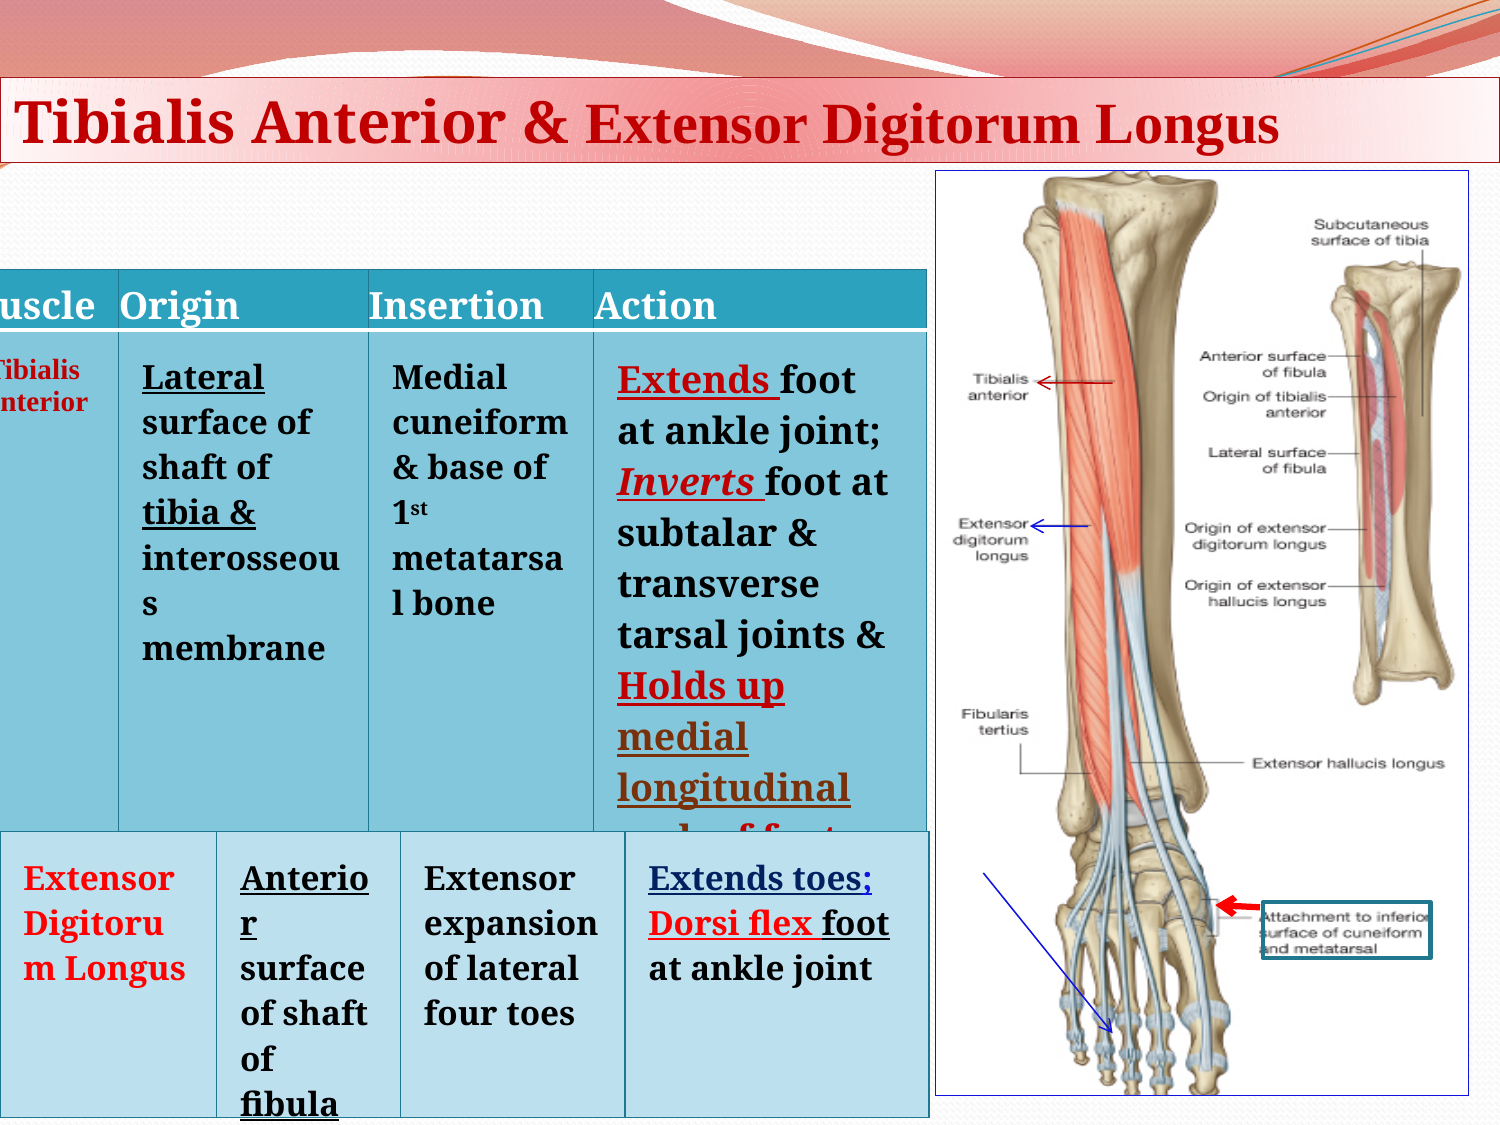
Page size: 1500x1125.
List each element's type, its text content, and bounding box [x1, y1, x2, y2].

table_header Anterior surface of shaft of fibula [217, 832, 400, 1117]
table_cell Extends foot at ankle joint; Inverts foot at subtalar & transverse tarsal joints & Holds up medial longitudinal arch of foot [594, 332, 926, 831]
table_header Insertion [369, 270, 593, 328]
table_header Muscle [0, 270, 118, 328]
picture [935, 170, 1469, 1097]
table_header Origin [119, 270, 368, 328]
table_cell Tibialis anterior [0, 332, 118, 831]
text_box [1214, 904, 1261, 908]
table_cell Lateral surface of shaft of tibia & interosseous membrane [119, 332, 368, 831]
table_header Action [594, 270, 926, 328]
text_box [983, 872, 1113, 1034]
table_header Extends toes; Dorsi flex foot at ankle joint [626, 832, 928, 1117]
table_header Extensor Digitorum Longus [1, 832, 216, 1117]
table_cell Medial cuneiform & base of 1st metatarsal bone [369, 332, 593, 831]
table_header Extensor expansion of lateral four toes [401, 832, 624, 1117]
text_box Tibialis Anterior & Extensor Digitorum Longus [0, 77, 1500, 163]
